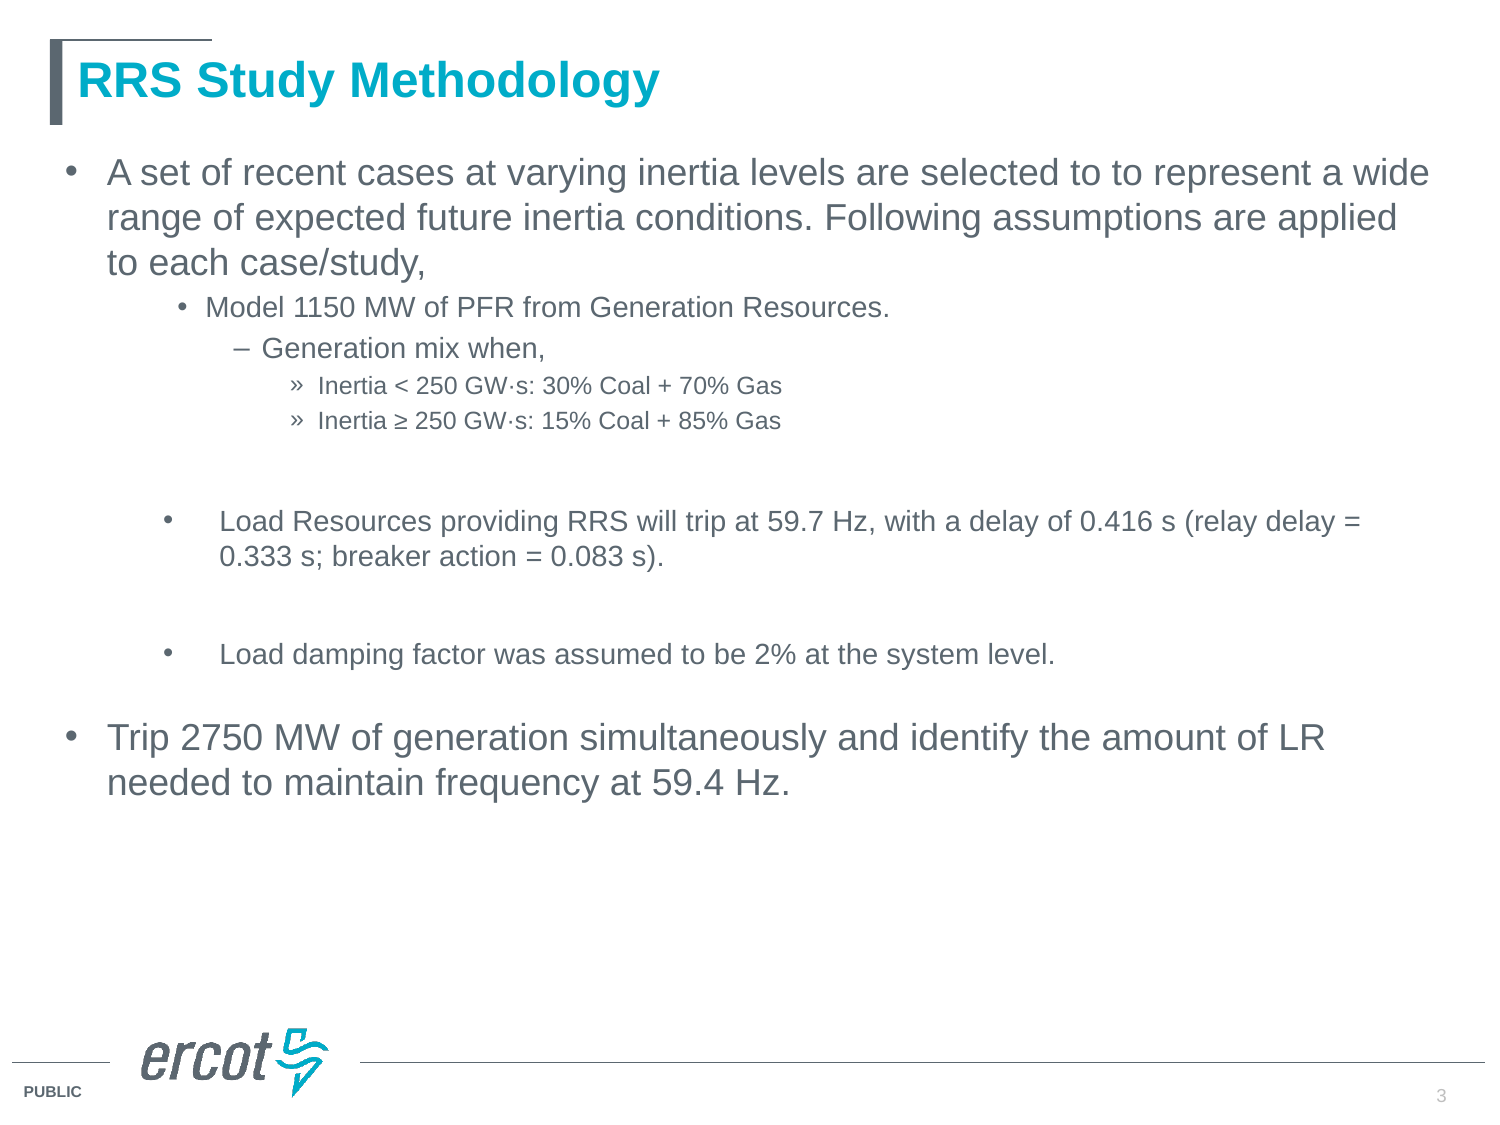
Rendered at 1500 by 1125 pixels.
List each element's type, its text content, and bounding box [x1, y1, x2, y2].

picture [137, 1024, 332, 1100]
list A set of recent cases at varying inertia levels are selected to to represent a wide range of expected future inertia conditions. Following assumptions are applied to each case/study, Model 1150 MW of PFR from Generation Resources. Generation mix when, Inertia < 250 GW·s: 30% Coal + 70% Gas Inertia ≥ 250 GW·s: 15% Coal + 85% Gas Load Resources providing RRS will trip at 59.7 Hz, with a delay of 0.416 s (relay delay = 0.333 s; breaker action = 0.083 s). Load damping factor was assumed to be 2% at the system level. Trip 2750 MW of generation simultaneously and identify the amount of LR needed to maintain frequency at 59.4 Hz. [50, 140, 1450, 972]
title RRS Study Methodology [62, 39, 1450, 125]
